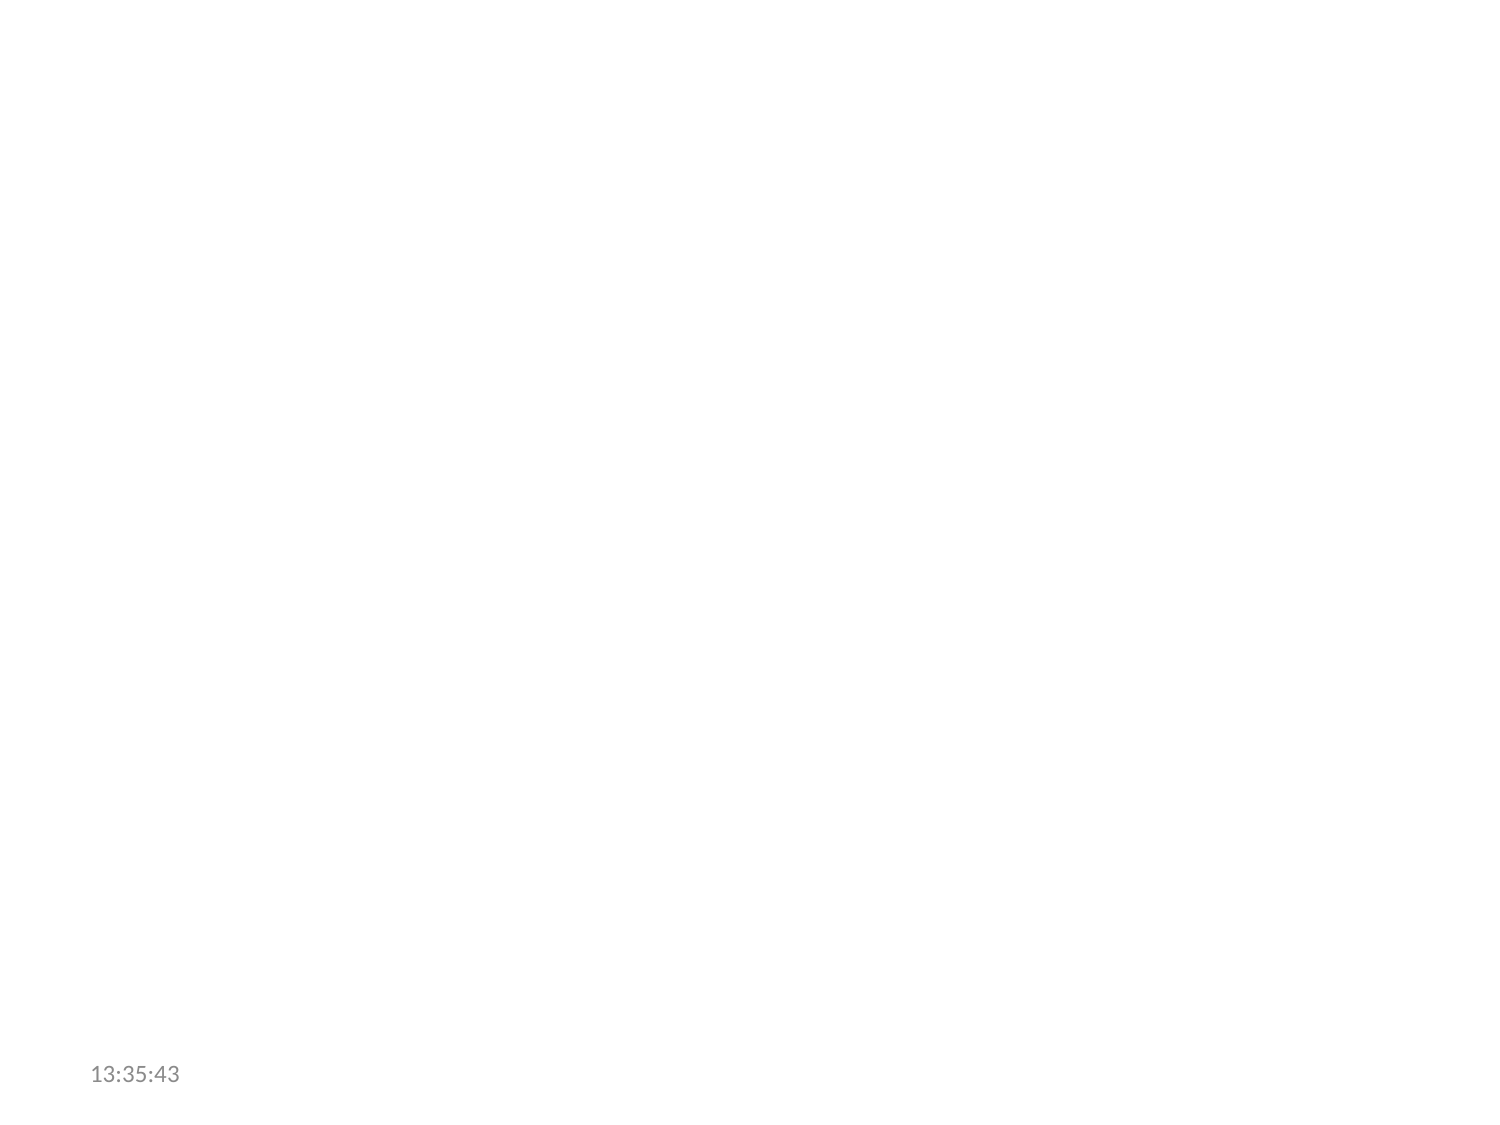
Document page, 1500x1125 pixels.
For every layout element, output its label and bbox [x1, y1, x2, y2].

slide_number [75, 1042, 425, 1103]
